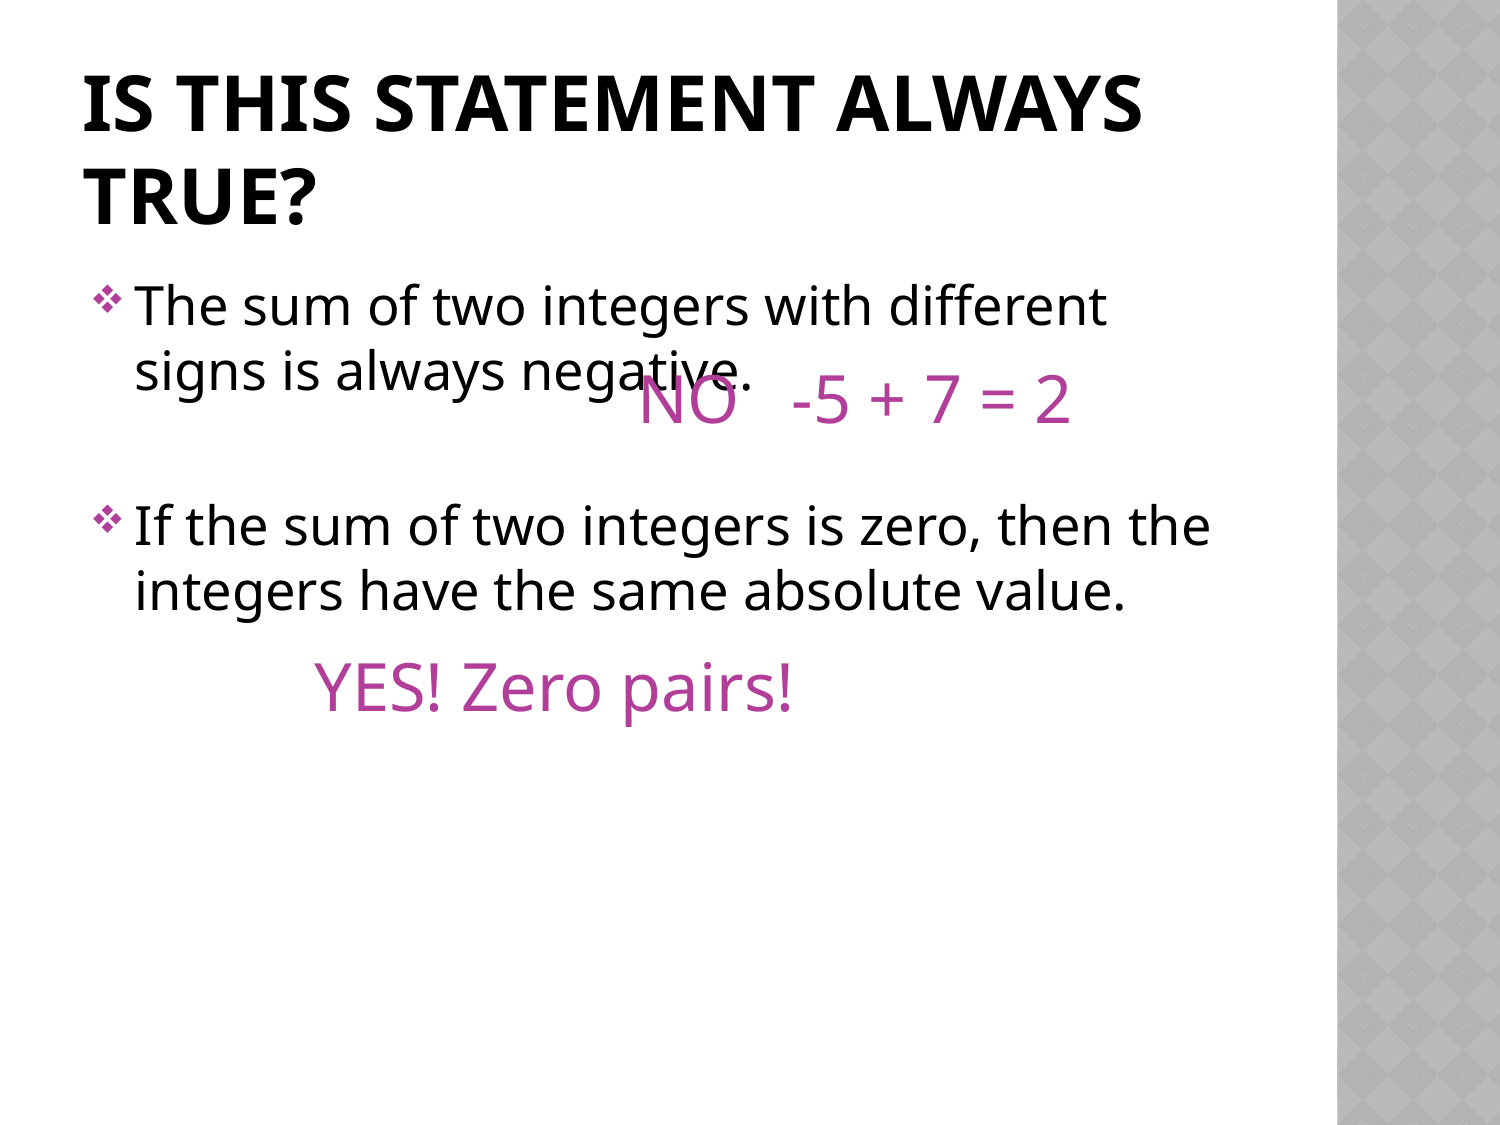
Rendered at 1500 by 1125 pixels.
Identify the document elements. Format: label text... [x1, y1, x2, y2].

title Is this statement always true? [75, 52, 1263, 240]
text_box NO -5 + 7 = 2 [622, 349, 1089, 445]
text_box YES! Zero pairs! [299, 637, 810, 733]
list The sum of two integers with different signs is always negative. If the sum of two integers is zero, then the integers have the same absolute value. [75, 264, 1263, 1059]
